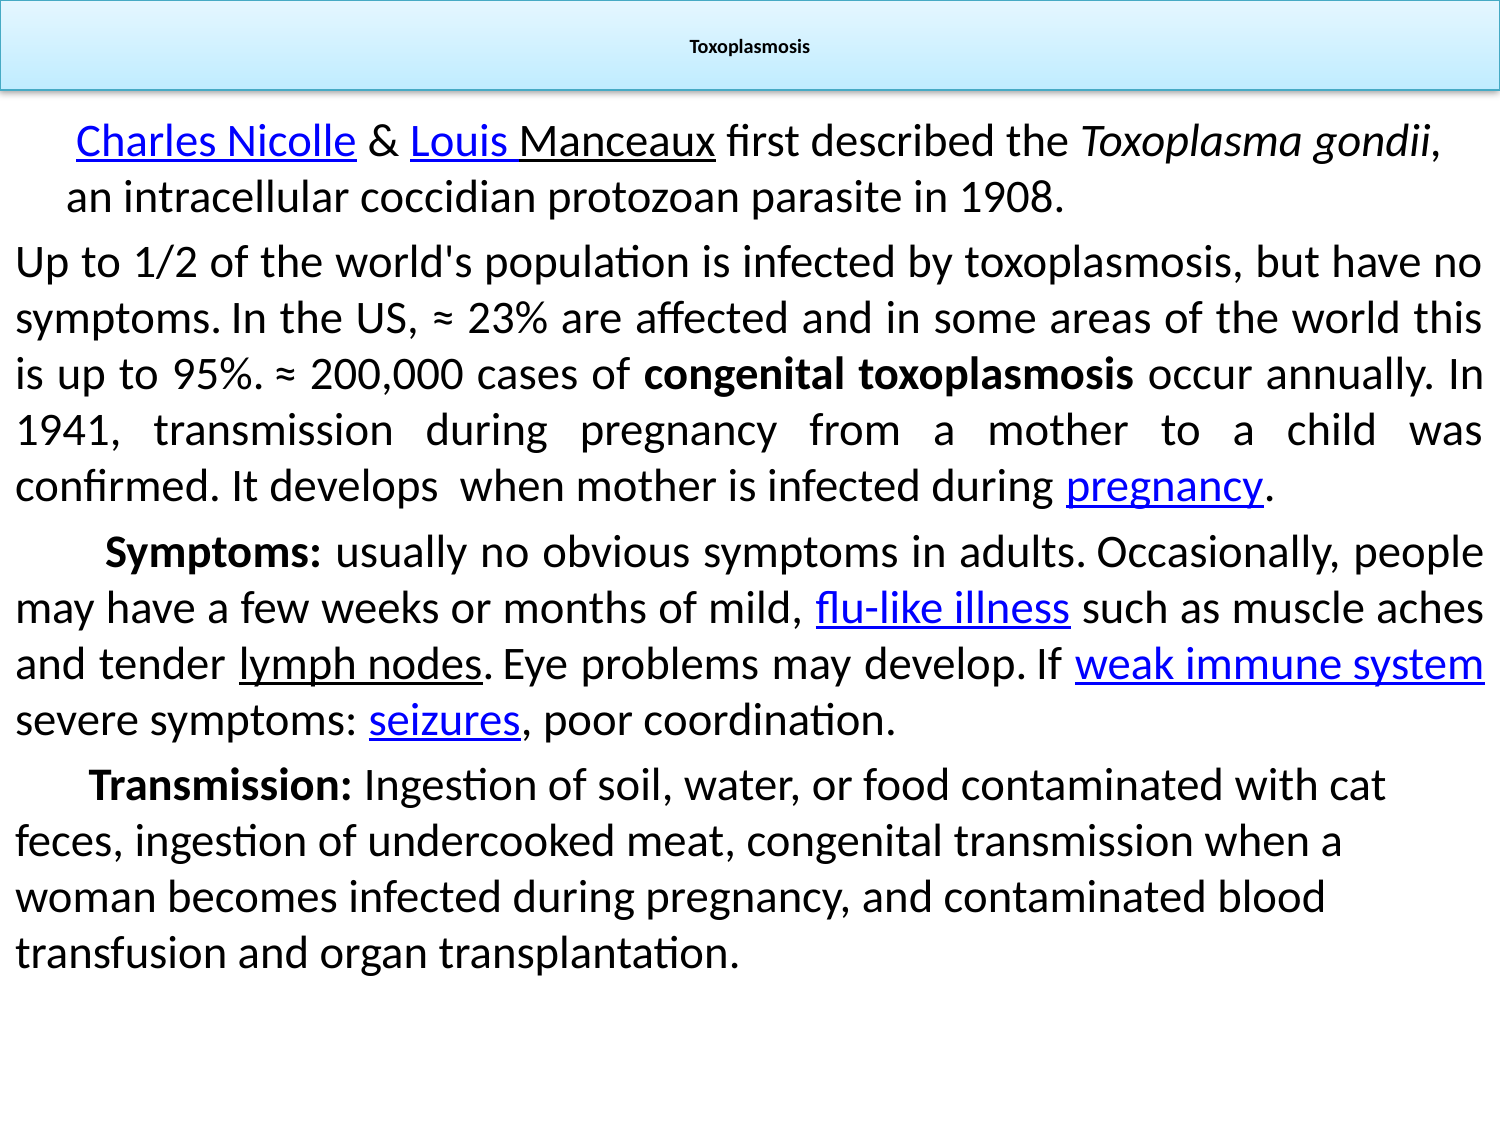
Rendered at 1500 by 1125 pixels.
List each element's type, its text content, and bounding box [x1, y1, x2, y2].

title Toxoplasmosis [0, 0, 1500, 91]
list Charles Nicolle & Louis Manceaux first described the Toxoplasma gondii, an intracellular coccidian protozoan parasite in 1908. Up to 1/2 of the world's population is infected by toxoplasmosis, but have no symptoms. In the US, ≈ 23% are affected and in some areas of the world this is up to 95%. ≈ 200,000 cases of congenital toxoplasmosis occur annually. In 1941, transmission during pregnancy from a mother to a child was confirmed. It develops when mother is infected during pregnancy. Symptoms: usually no obvious symptoms in adults. Occasionally, people may have a few weeks or months of mild, flu-like illness such as muscle aches and tender lymph nodes. Eye problems may develop. If weak immune system severe symptoms: seizures, poor coordination. Transmission: Ingestion of soil, water, or food contaminated with cat feces, ingestion of undercooked meat, congenital transmission when a woman becomes infected during pregnancy, and contaminated blood transfusion and organ transplantation. [0, 101, 1500, 1005]
